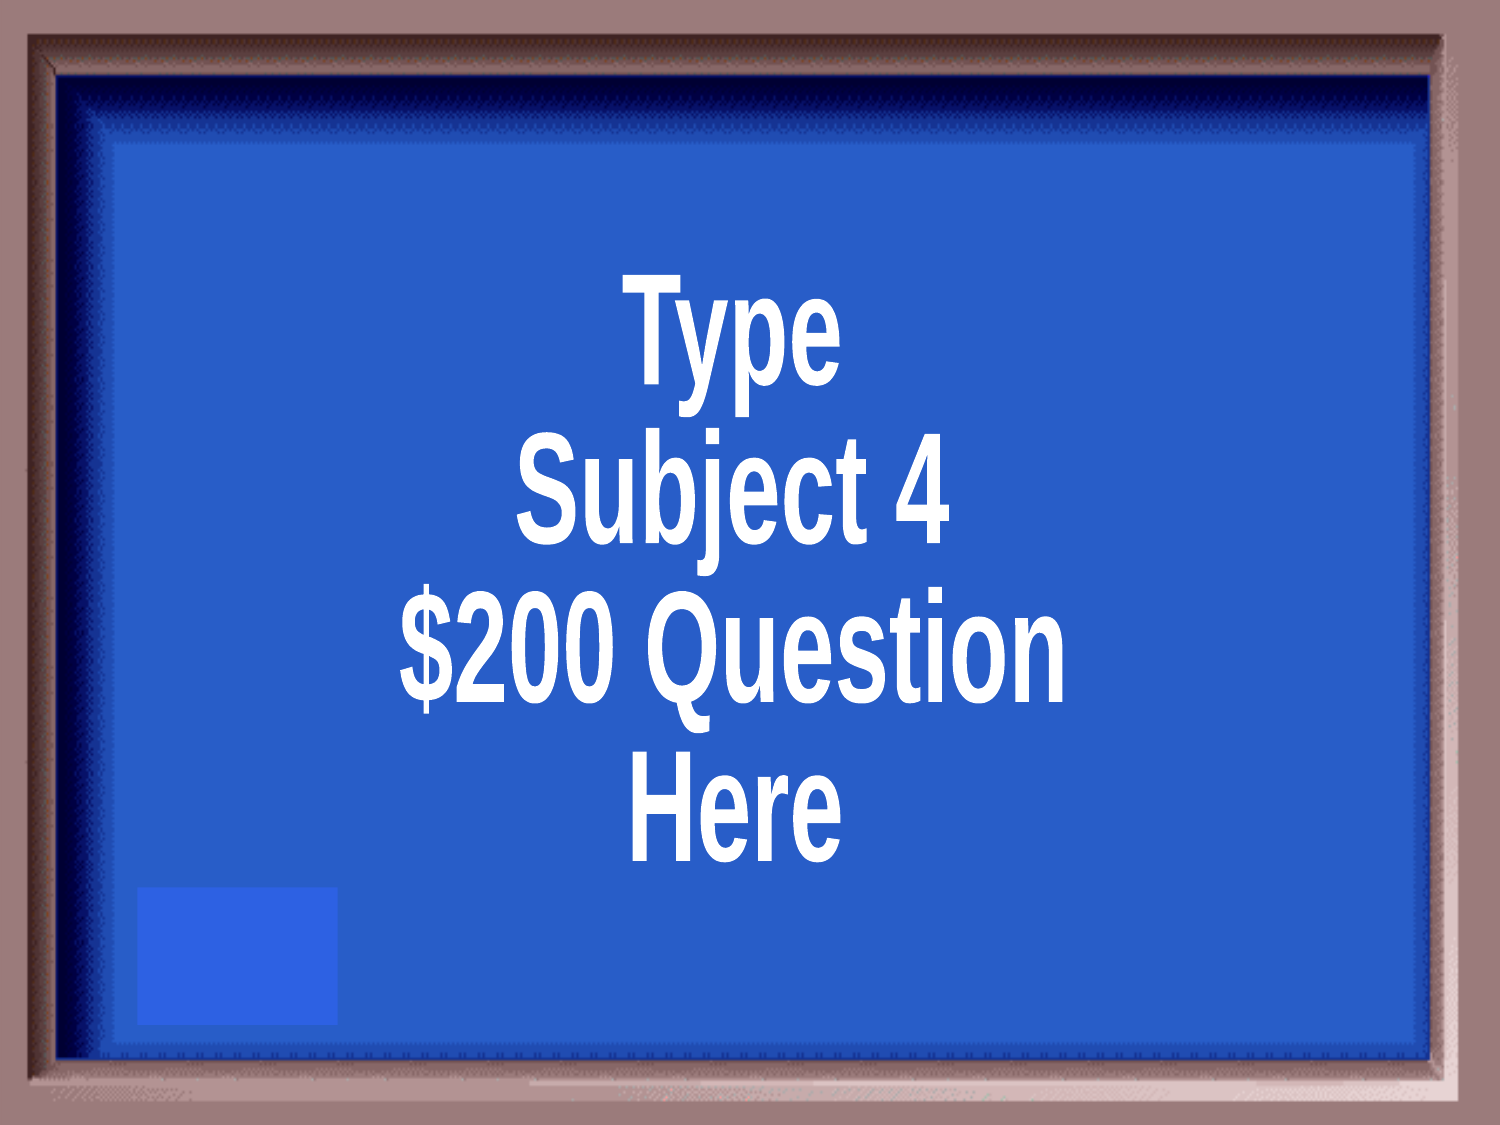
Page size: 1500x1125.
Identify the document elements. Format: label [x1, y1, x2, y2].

text_box [137, 887, 338, 1025]
picture [0, 0, 1500, 1125]
